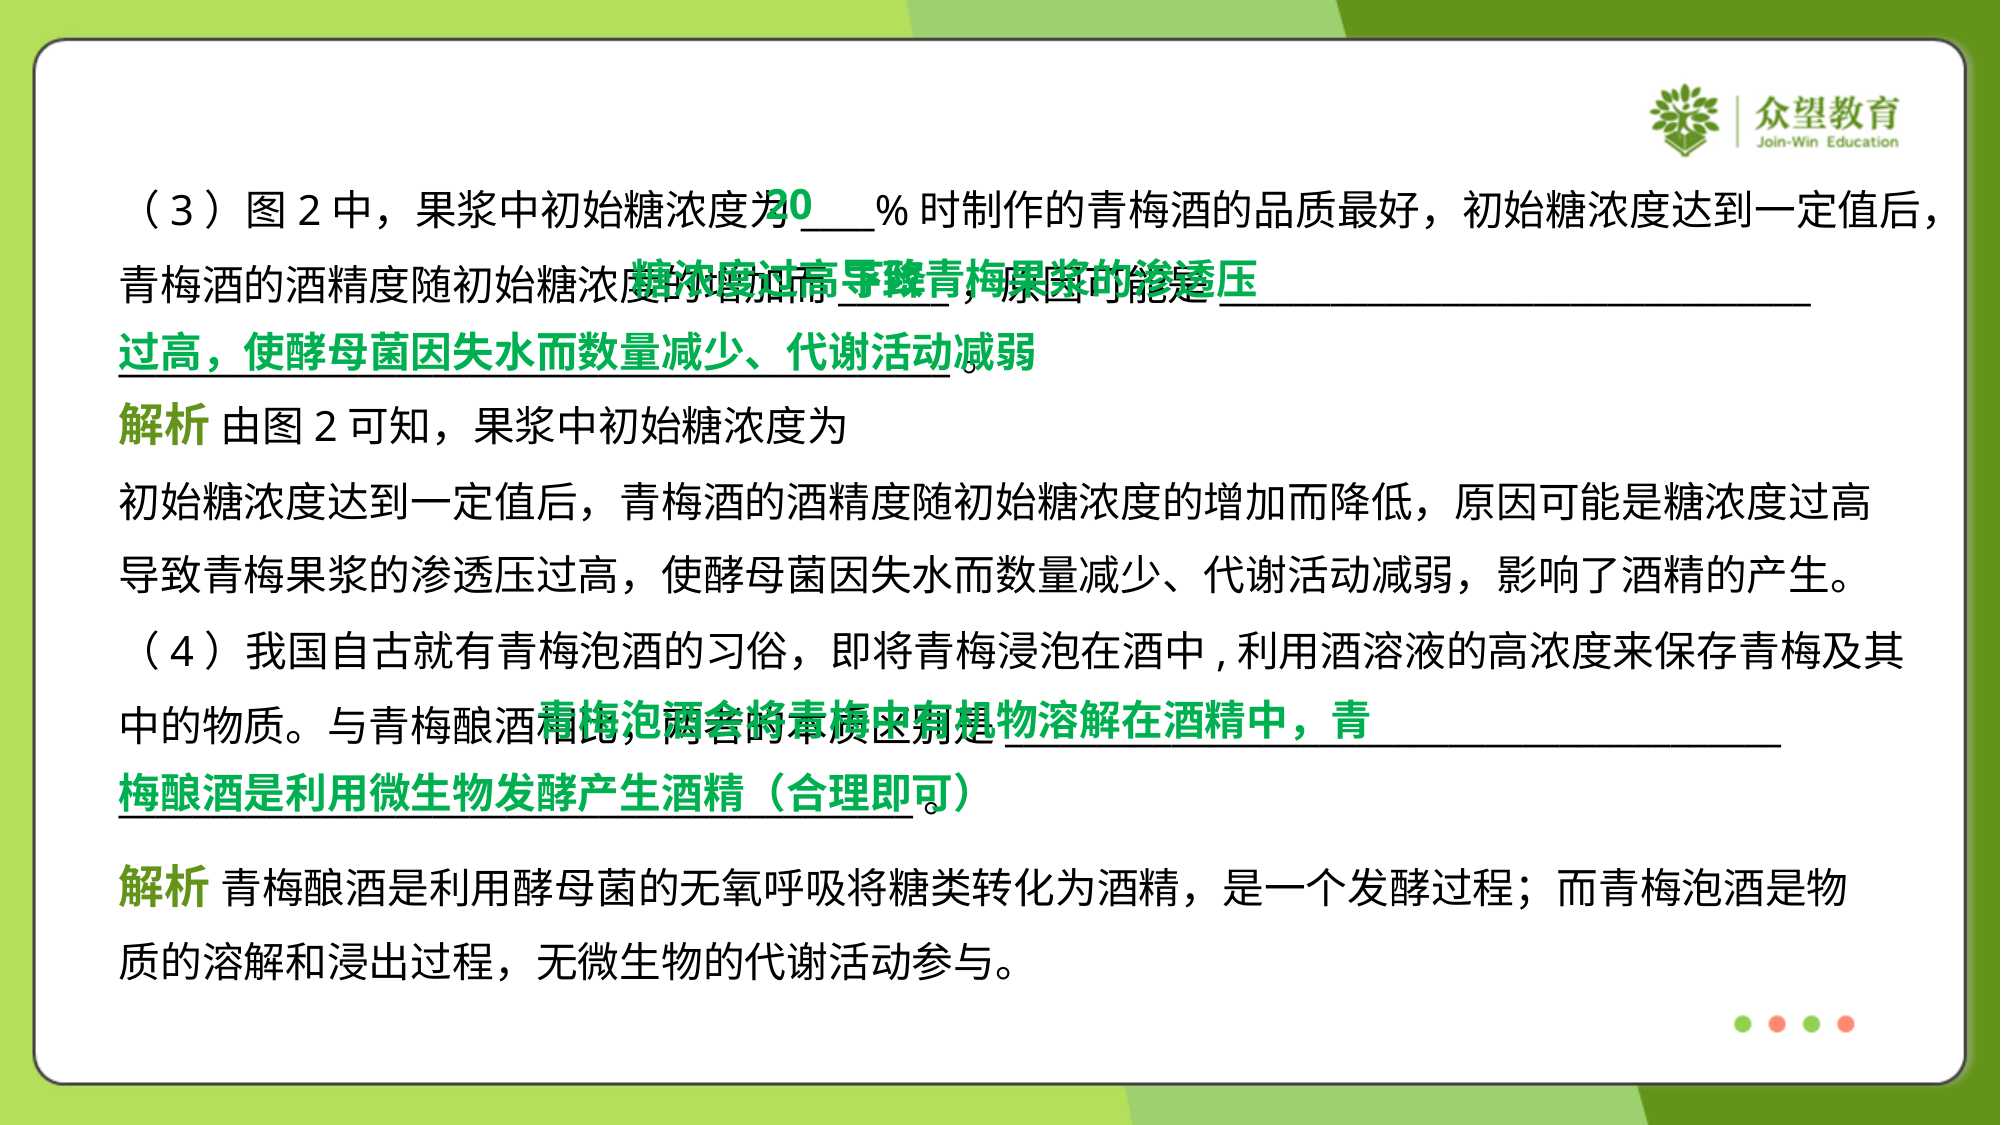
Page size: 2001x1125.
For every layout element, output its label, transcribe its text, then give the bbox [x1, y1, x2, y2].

text_box 糖浓度过高导致青梅果浆的渗透压 过高，使酵母菌因失水而数量减少、代谢活动减弱 [118, 227, 1882, 369]
text_box 解析 青梅酿酒是利用酵母菌的无氧呼吸将糖类转化为酒精，是一个发酵过程；而青梅泡酒是物 质的溶解和浸出过程，无微生物的代谢活动参与。 [118, 829, 1883, 979]
picture [0, 0, 2000, 1125]
text_box （3）图2中，果浆中初始糖浓度为____%时制作的青梅酒的品质最好，初始糖浓度达到一定值后， 青梅酒的酒精度随初始糖浓度的增加而______，原因可能是________________________________ _____________________________________________。 [118, 158, 1883, 373]
text_box （4）我国自古就有青梅泡酒的习俗，即将青梅浸泡在酒中,利用酒溶液的高浓度来保存青梅及其 中的物质。与青梅酿酒相比，两者的本质区别是__________________________________________ ___________________________________________。 [118, 599, 1883, 814]
text_box 青梅泡酒会将青梅中有机物溶解在酒精中，青 梅酿酒是利用微生物发酵产生酒精（合理即可） [118, 668, 1882, 809]
text_box 20 [748, 152, 830, 220]
